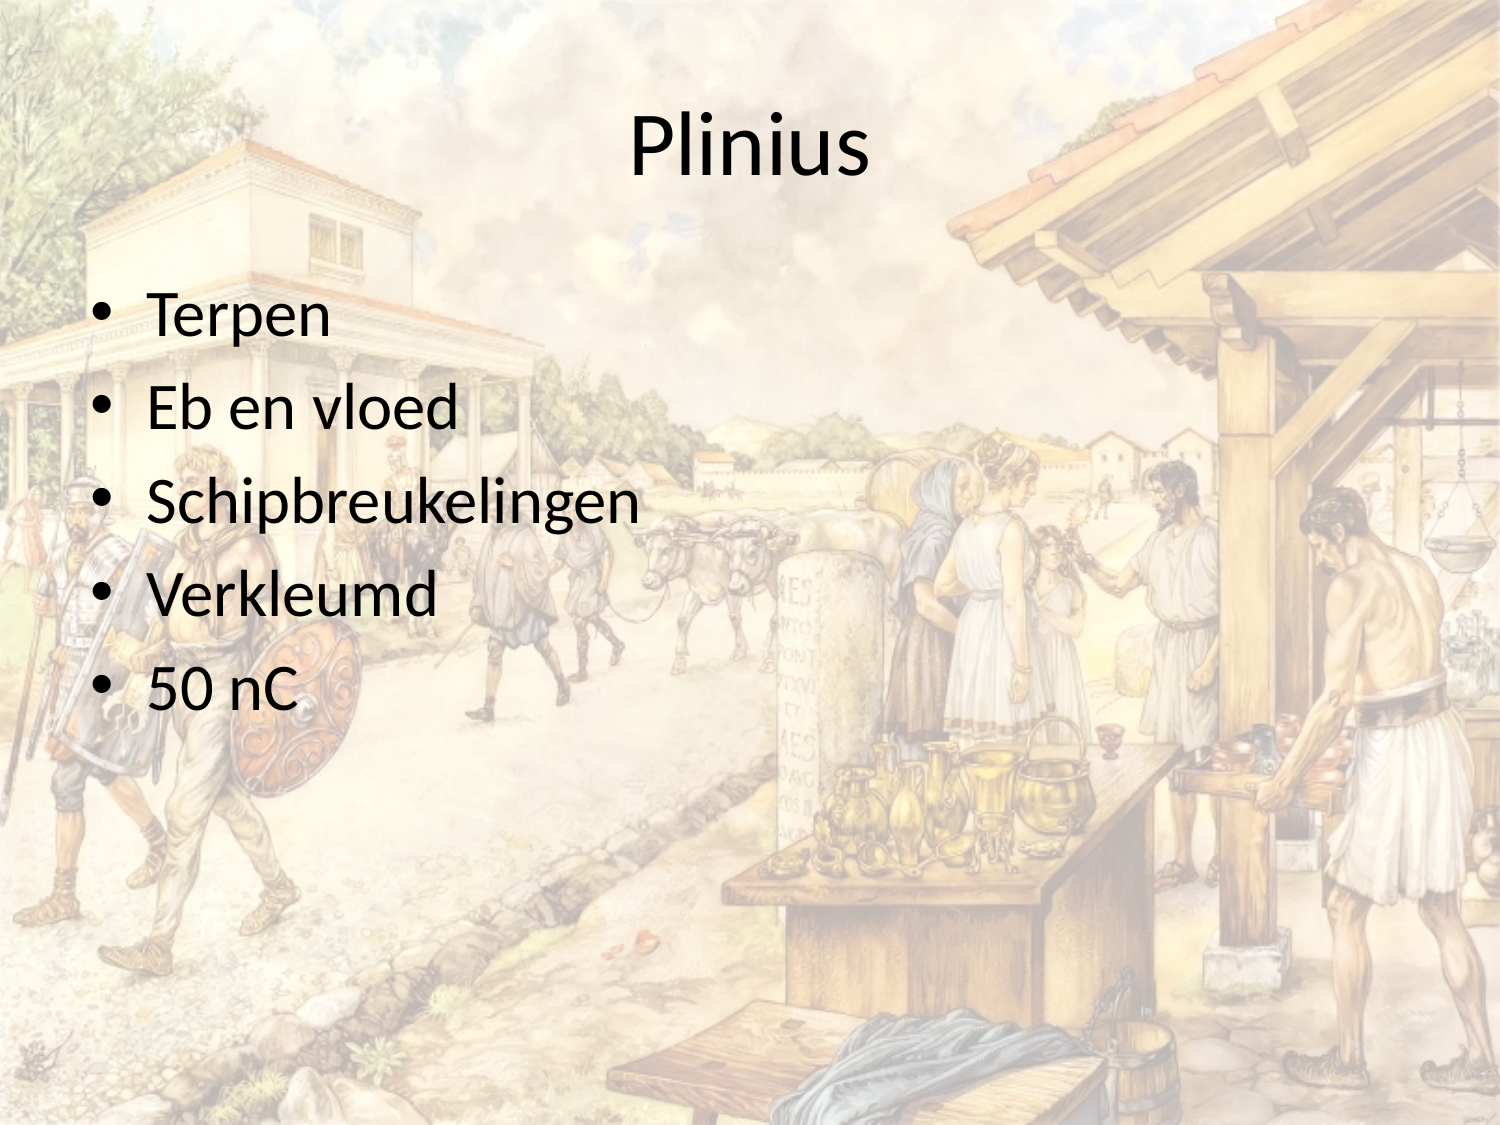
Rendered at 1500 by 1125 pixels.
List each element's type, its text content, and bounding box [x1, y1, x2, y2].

list Terpen Eb en vloed Schipbreukelingen Verkleumd 50 nC [75, 262, 1425, 1005]
title Plinius [75, 45, 1425, 233]
